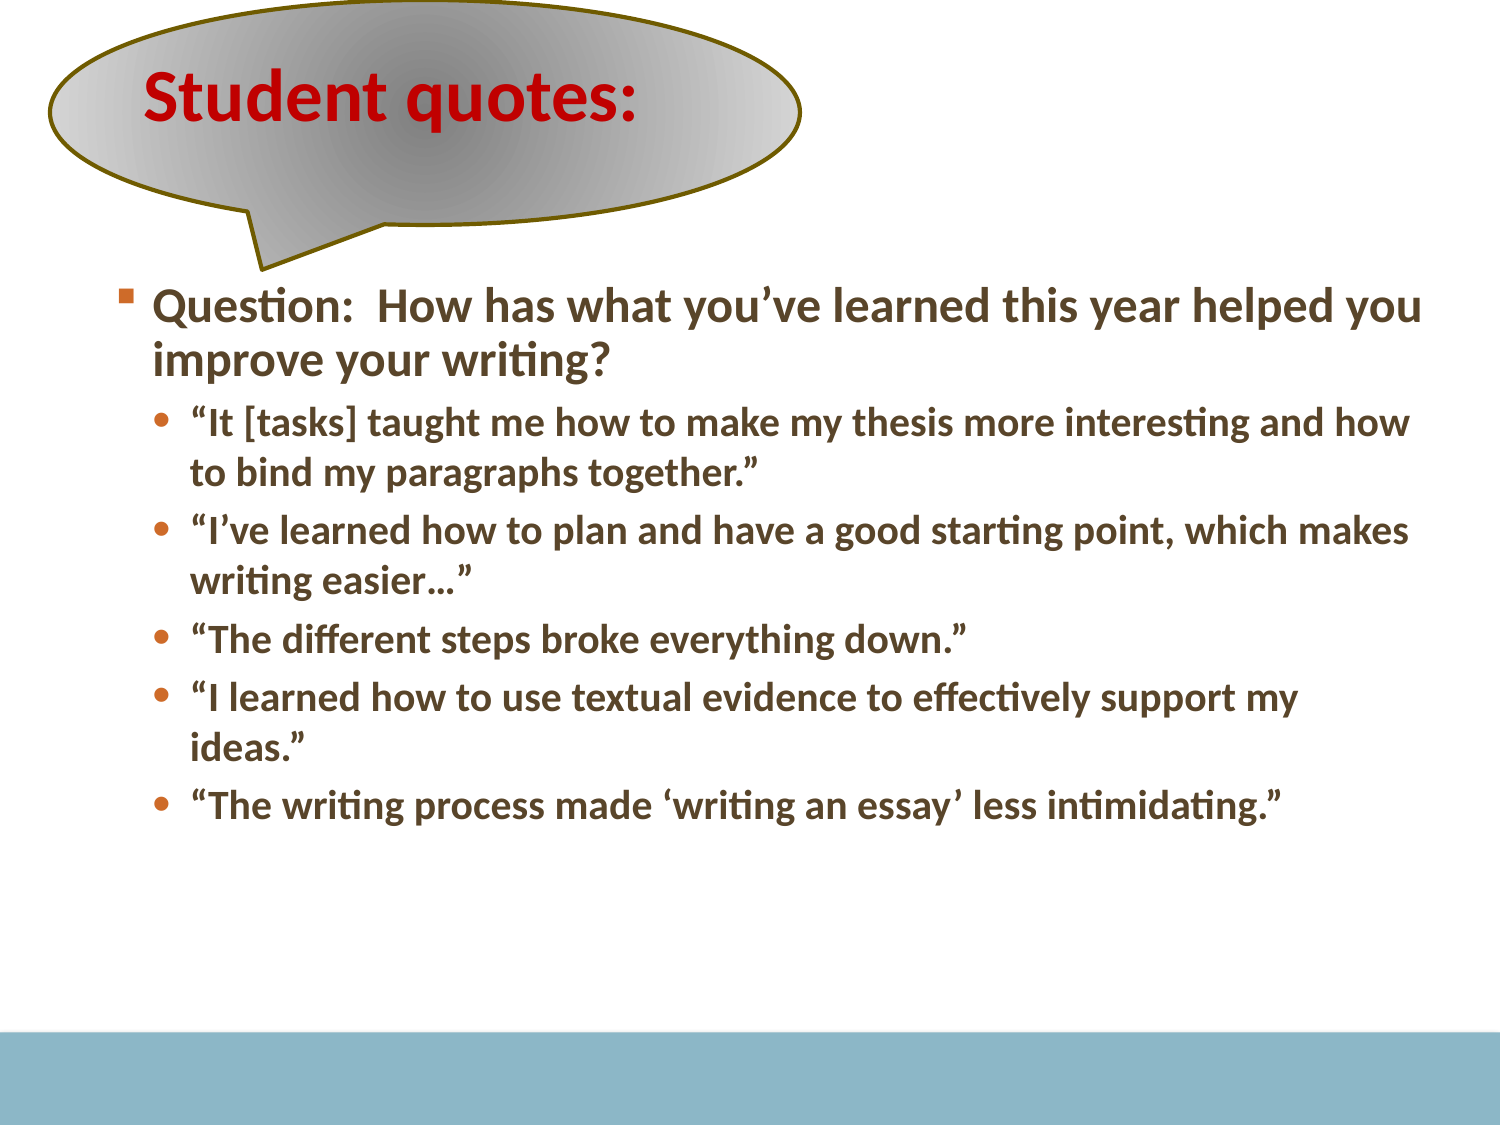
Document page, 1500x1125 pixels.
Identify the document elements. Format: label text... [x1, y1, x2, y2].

text_box [253, 245, 335, 272]
text_box [47, 0, 754, 189]
list Question: How has what you’ve learned this year helped you improve your writing? “It [tasks] taught me how to make my thesis more interesting and how to bind my paragraphs together.” “I’ve learned how to plan and have a good starting point, which makes writing easier…” “The different steps broke everything down.” “I learned how to use textual evidence to effectively support my ideas.” “The writing process made ‘writing an essay’ less intimidating.” [114, 277, 1425, 1024]
title Student quotes: [143, 56, 1332, 245]
